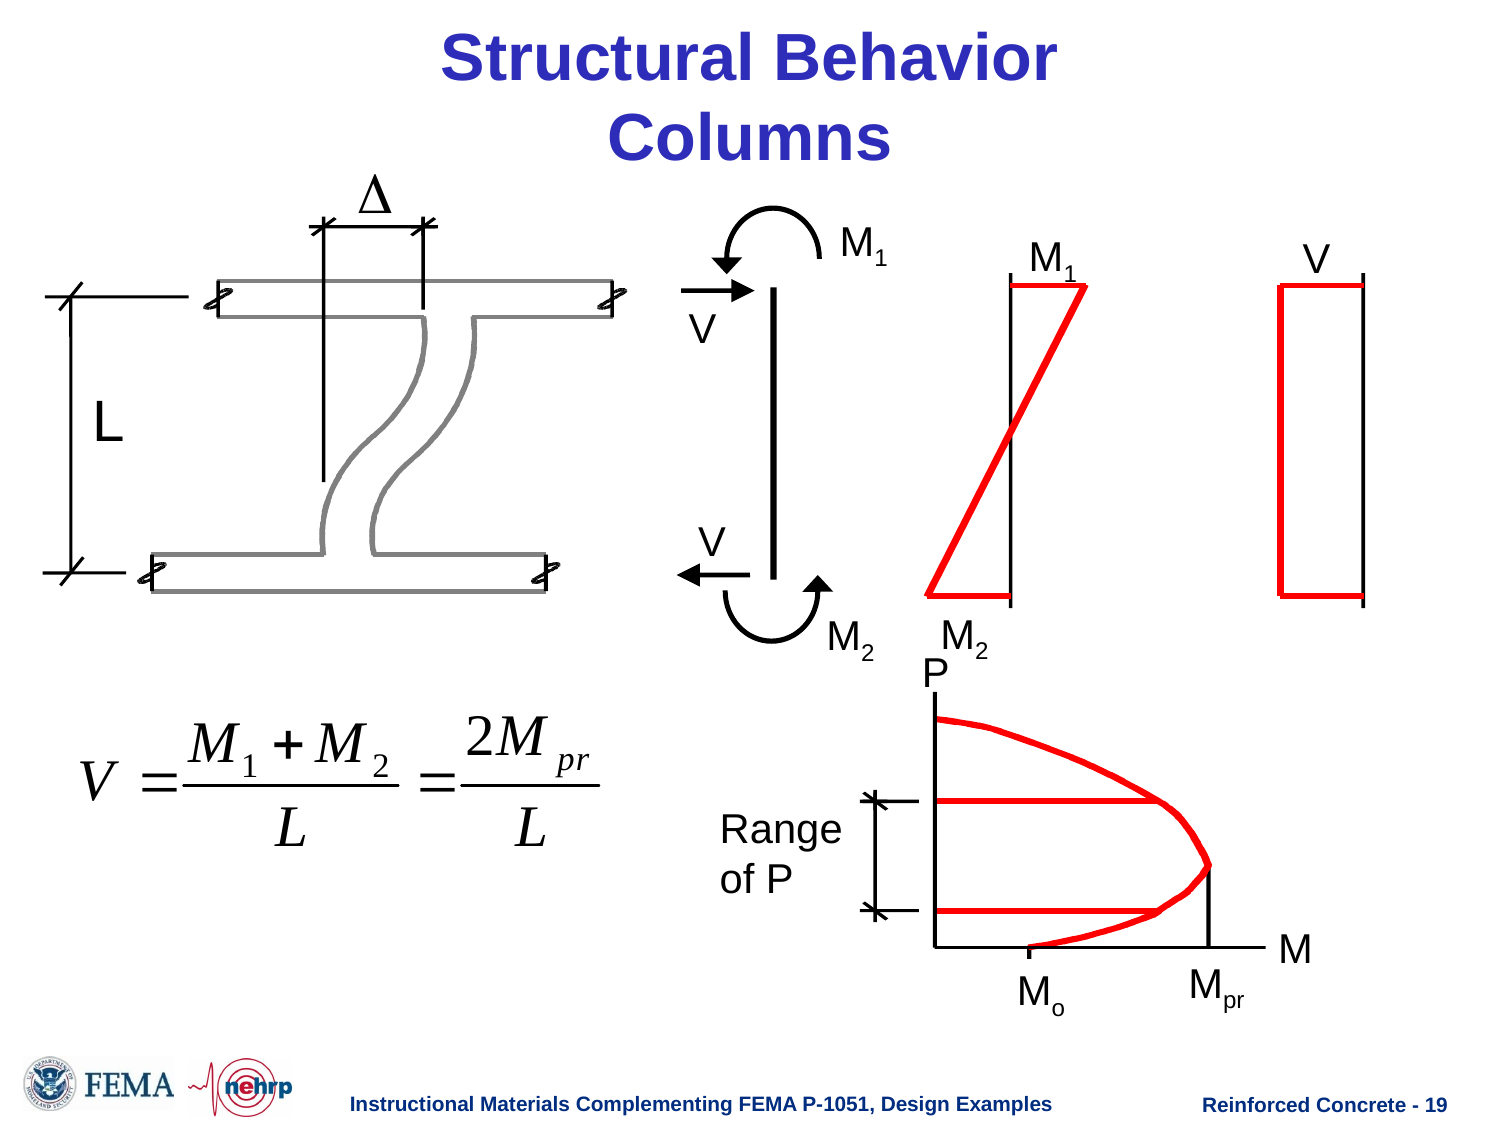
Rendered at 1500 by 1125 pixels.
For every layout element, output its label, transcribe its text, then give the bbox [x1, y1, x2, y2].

picture [23, 1056, 174, 1111]
picture [188, 1058, 292, 1117]
text_box D [342, 188, 408, 204]
footer Instructional Materials Complementing FEMA P-1051, Design Examples [334, 1087, 1104, 1124]
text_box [42, 206, 1366, 1023]
title Structural Behavior Columns [74, 0, 1426, 188]
